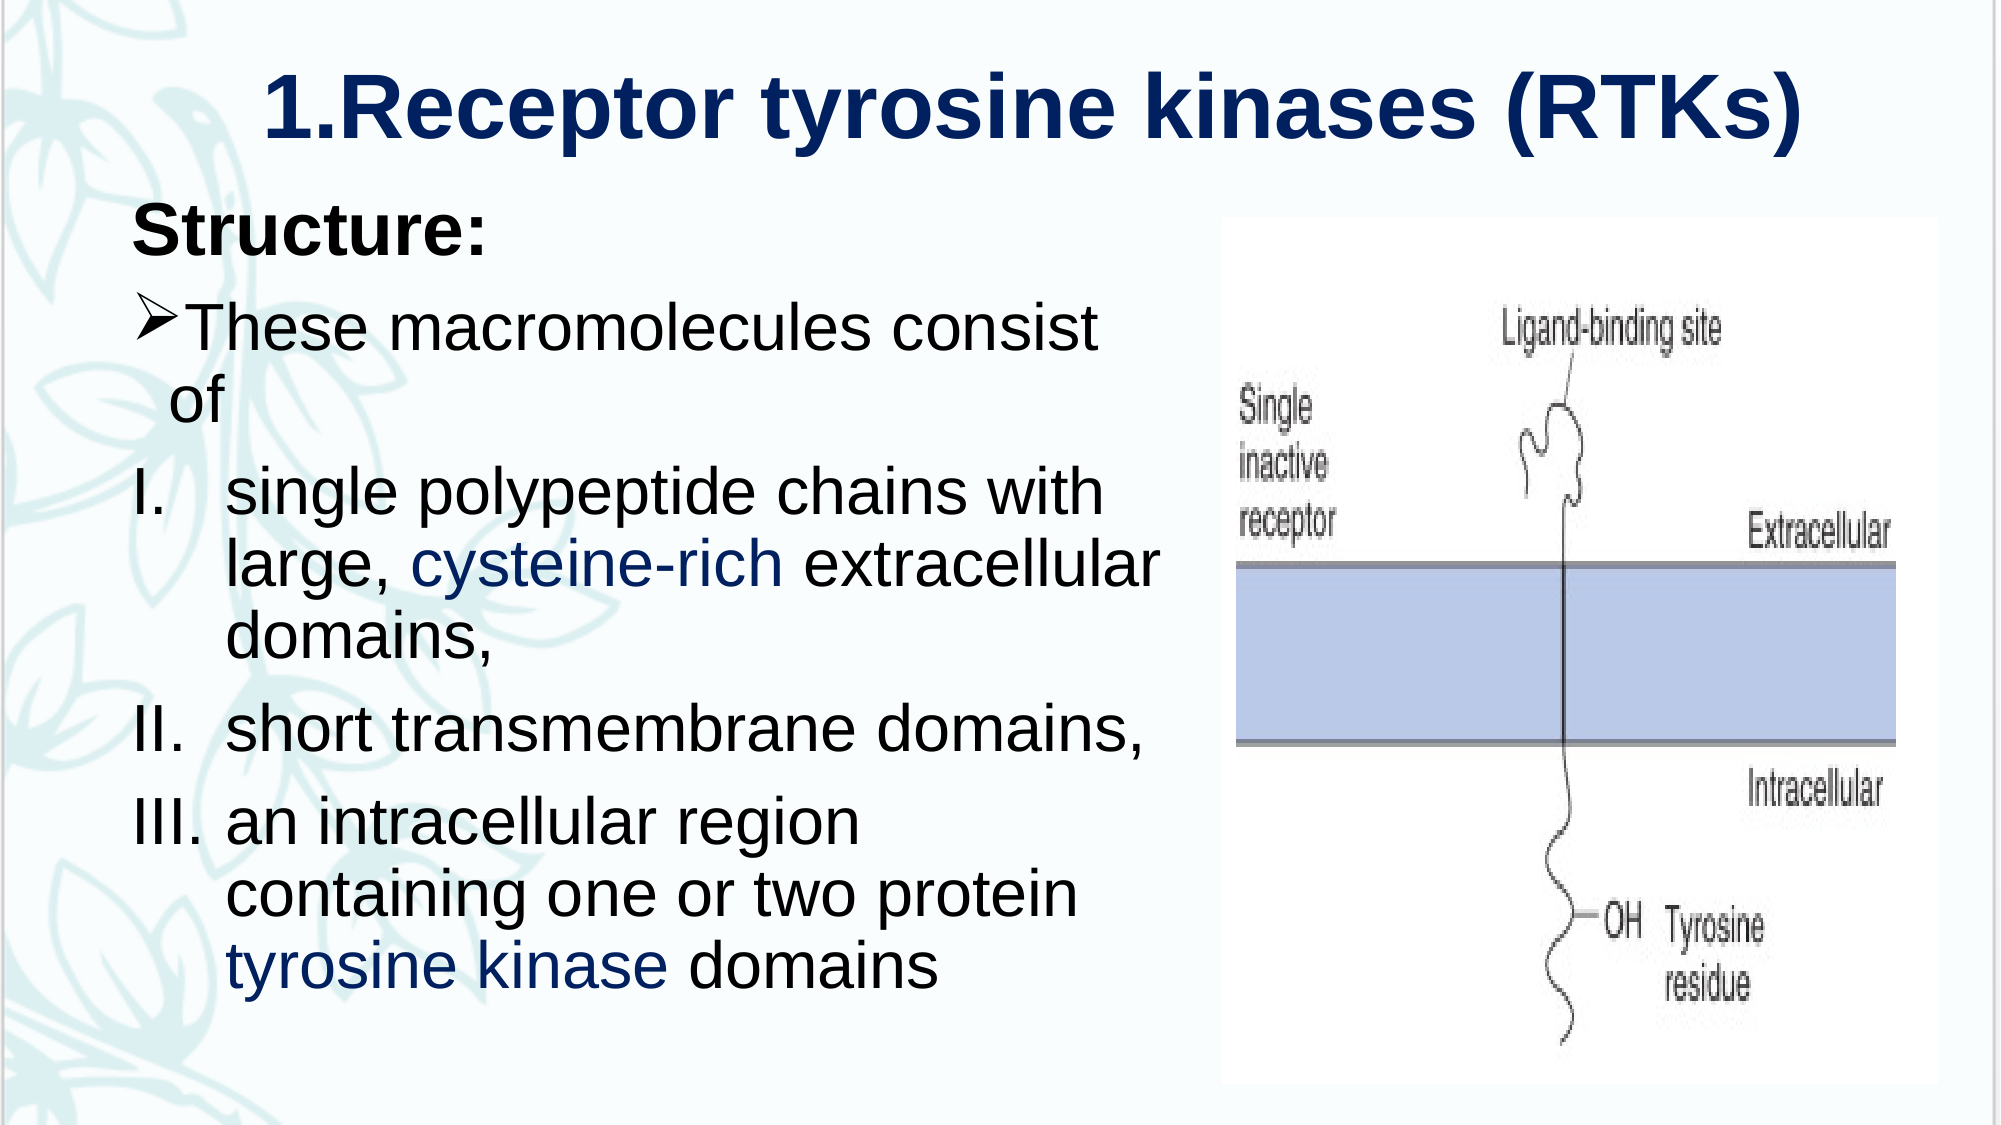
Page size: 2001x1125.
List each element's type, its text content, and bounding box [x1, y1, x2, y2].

list Structure: These macromolecules consist of single polypeptide chains with large, cysteine-rich extracellular domains, short transmembrane domains, an intracellular region containing one or two protein tyrosine kinase domains [116, 183, 1180, 1084]
picture [0, 0, 2001, 1125]
title 1.Receptor tyrosine kinases (RTKs) [247, 0, 1972, 218]
